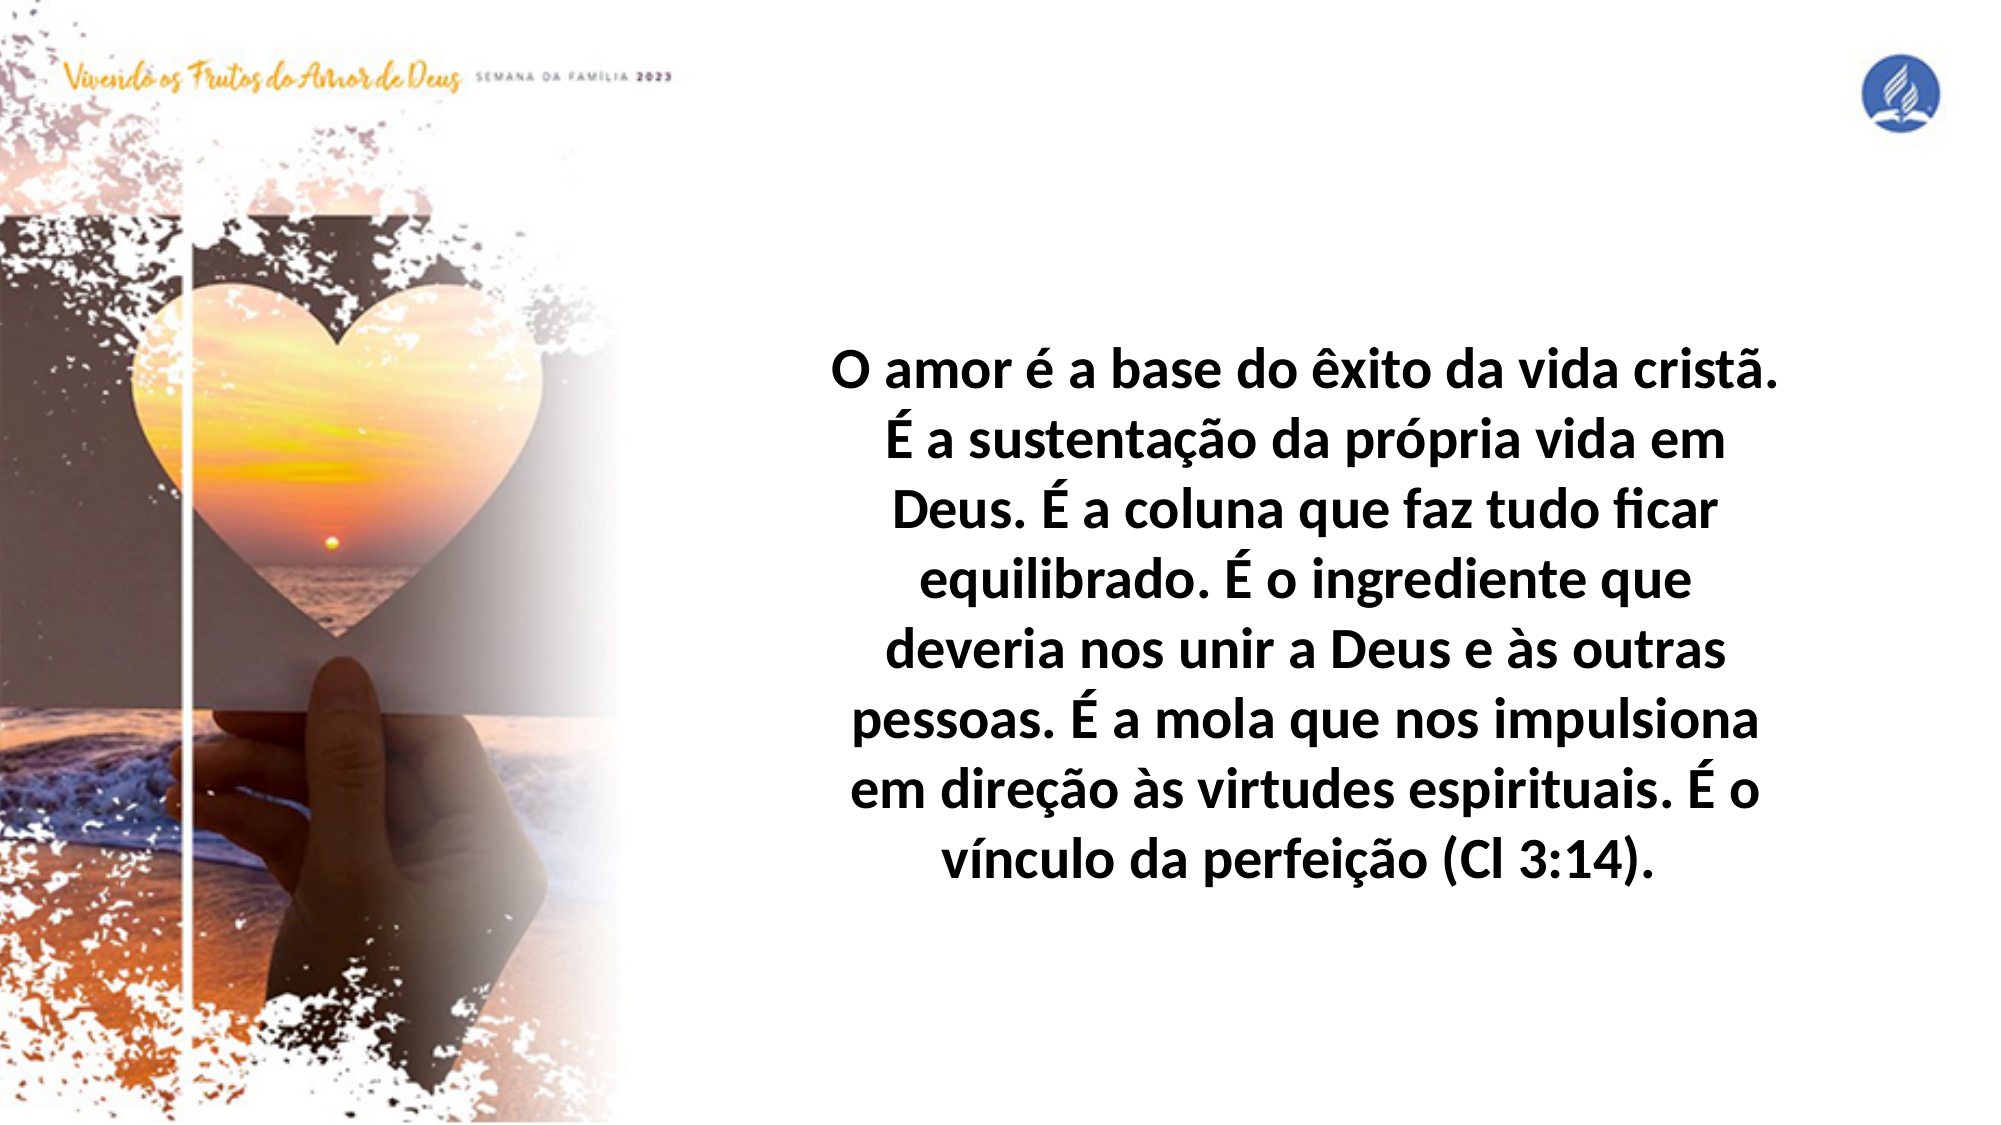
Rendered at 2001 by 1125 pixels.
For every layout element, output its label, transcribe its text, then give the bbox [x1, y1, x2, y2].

picture [0, 0, 2001, 1125]
text_box O amor é a base do êxito da vida cristã. É a sustentação da própria vida em Deus. É a coluna que faz tudo ficar equilibrado. É o ingrediente que deveria nos unir a Deus e às outras pessoas. É a mola que nos impulsiona em direção às virtudes espirituais. É o vínculo da perfeição (Cl 3:14). [810, 323, 1802, 898]
